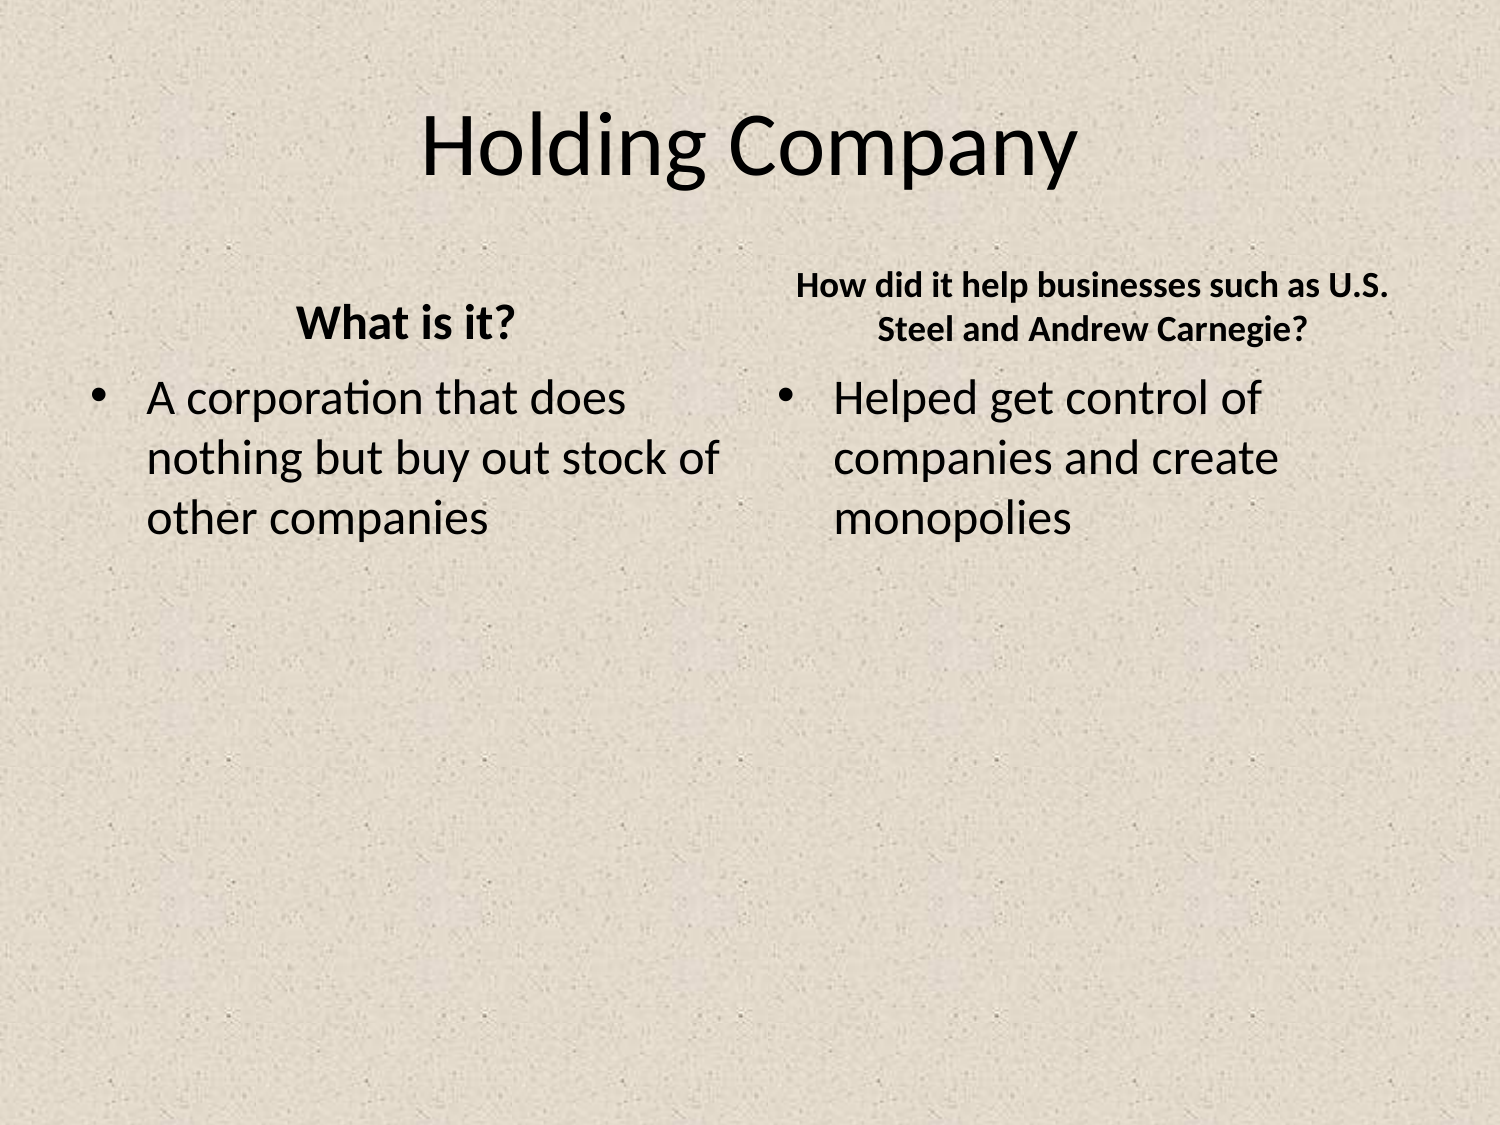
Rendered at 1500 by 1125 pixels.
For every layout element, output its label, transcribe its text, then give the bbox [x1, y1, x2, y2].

title Holding Company [75, 45, 1425, 233]
picture [0, 0, 1500, 1125]
list How did it help businesses such as U.S. Steel and Andrew Carnegie? [761, 251, 1425, 356]
list What is it? [75, 251, 738, 356]
list Helped get control of companies and create monopolies [761, 356, 1425, 1005]
list A corporation that does nothing but buy out stock of other companies [75, 356, 738, 1005]
